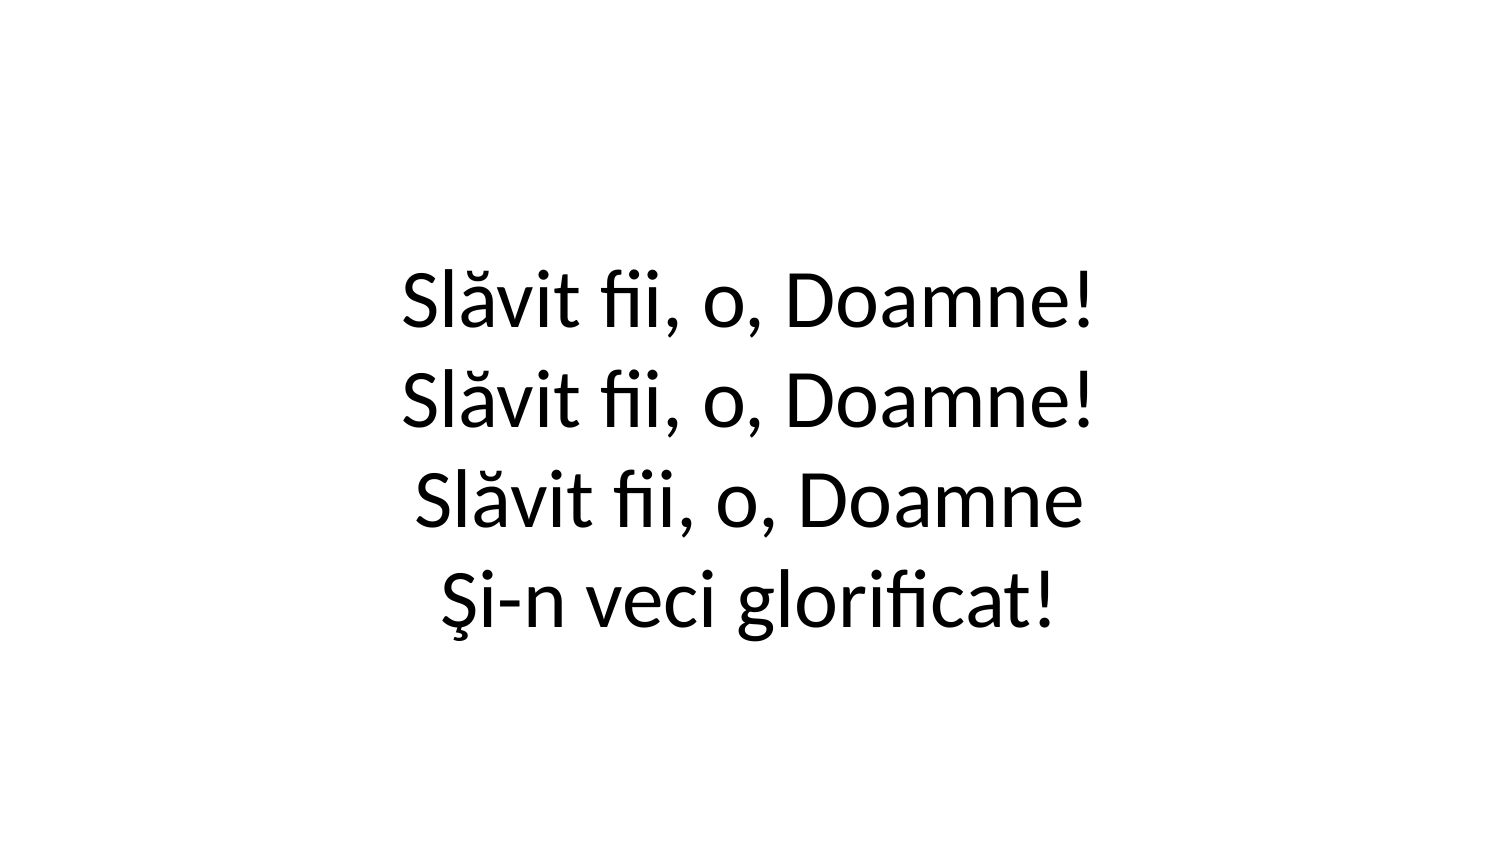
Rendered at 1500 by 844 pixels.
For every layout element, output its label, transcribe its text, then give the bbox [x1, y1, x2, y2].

text_box Slăvit fii, o, Doamne! Slăvit fii, o, Doamne! Slăvit fii, o, Doamne Şi-n veci glorificat! [386, 192, 1114, 652]
